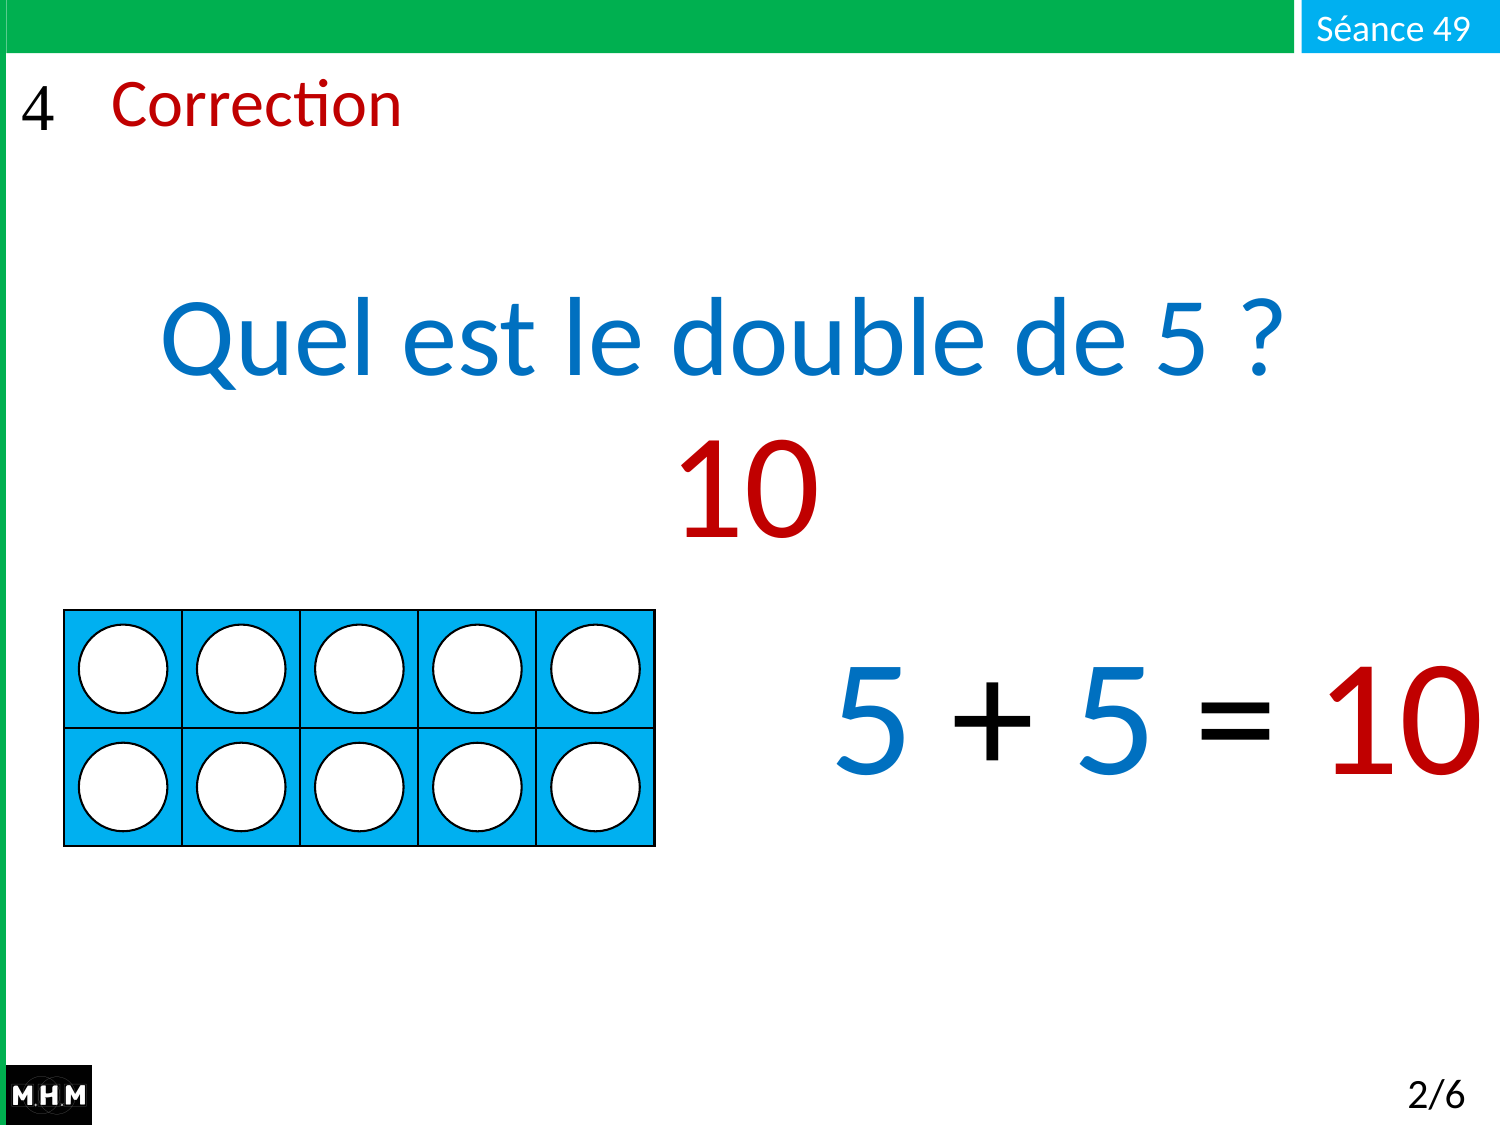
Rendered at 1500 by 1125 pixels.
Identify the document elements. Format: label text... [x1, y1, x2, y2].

list 2/6 [1373, 1064, 1500, 1125]
title Correction [96, 60, 1391, 150]
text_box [123, 550, 359, 906]
text_box 5 + 5 = 10 [814, 600, 1500, 815]
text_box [359, 550, 596, 906]
text_box 10 [654, 379, 846, 575]
picture [6, 1065, 92, 1125]
text_box Quel est le double de 5 ? [144, 255, 1391, 405]
